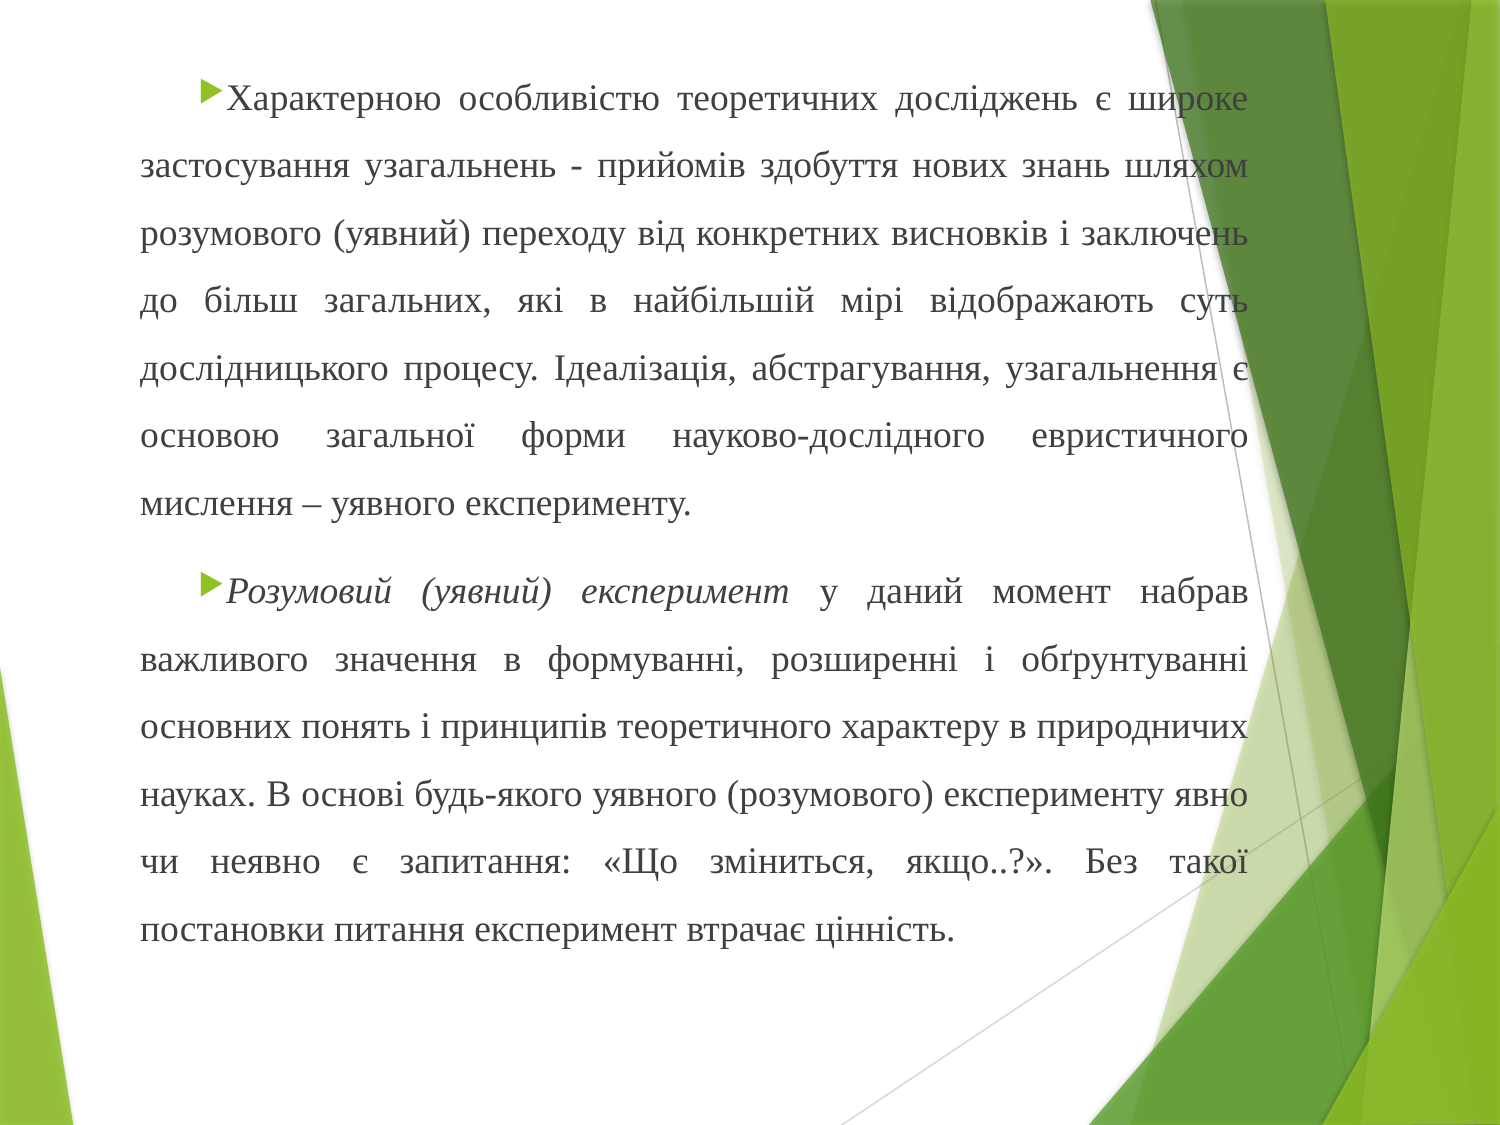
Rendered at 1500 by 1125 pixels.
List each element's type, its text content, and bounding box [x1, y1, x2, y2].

list Характерною особливістю теоретичних досліджень є широке застосування узагальнень - прийомів здобуття нових знань шляхом розумового (уявний) переходу від конкретних висновків і заключень до більш загальних, які в найбільшій мірі відображають суть дослідницького процесу. Ідеалізація, абстрагування, узагальнення є основою загальної форми науково-дослідного евристичного мислення – уявного експерименту. Розумовий (уявний) експеримент у даний момент набрав важливого значення в формуванні, розширенні і обґрунтуванні основних понять і принципів теоретичного характеру в природничих науках. В основі будь-якого уявного (розумового) експерименту явно чи неявно є запитання: «Що зміниться, якщо..?». Без такої постановки питання експеримент втрачає цінність. [53, 42, 1353, 1059]
